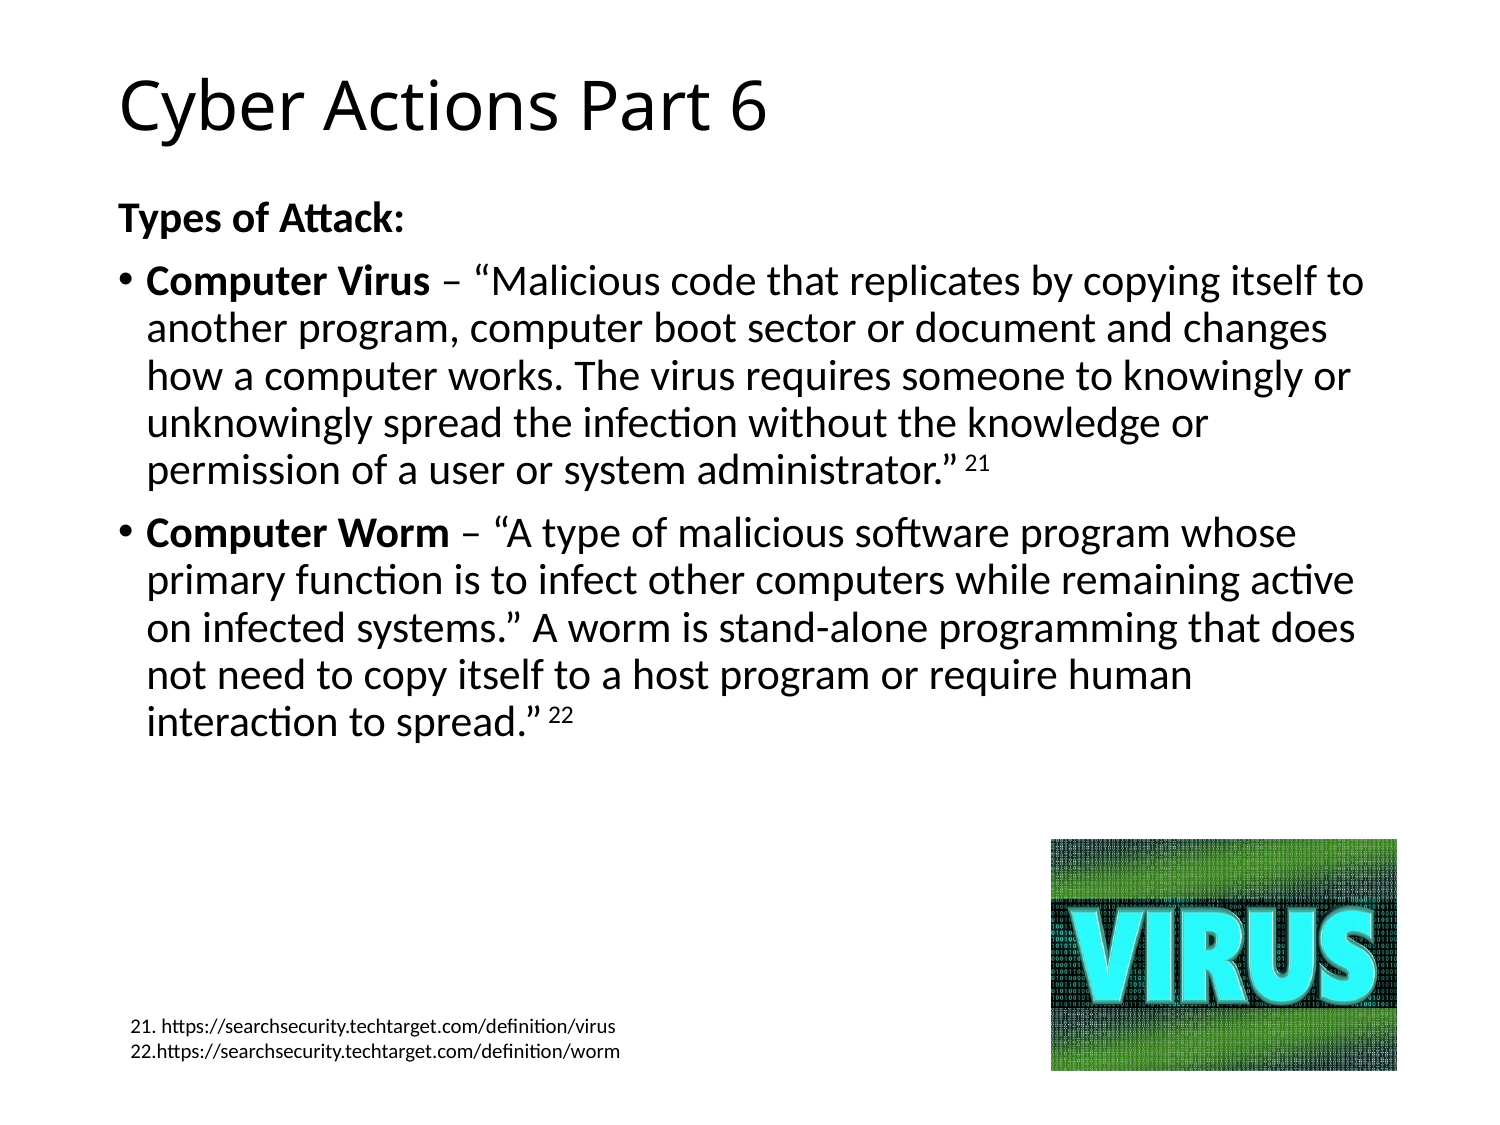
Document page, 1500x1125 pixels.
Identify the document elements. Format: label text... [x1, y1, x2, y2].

text_box 21. https://searchsecurity.techtarget.com/definition/virus 22.https://searchsecurity.techtarget.com/definition/worm [115, 1005, 1039, 1070]
picture [1050, 839, 1397, 1071]
list Types of Attack: Computer Virus – “Malicious code that replicates by copying itself to another program, computer boot sector or document and changes how a computer works. The virus requires someone to knowingly or unknowingly spread the infection without the knowledge or permission of a user or system administrator.” 21 Computer Worm – “A type of malicious software program whose primary function is to infect other computers while remaining active on infected systems.” A worm is stand-alone programming that does not need to copy itself to a host program or require human interaction to spread.” 22 [102, 187, 1398, 938]
title Cyber Actions Part 6 [102, 0, 1398, 187]
